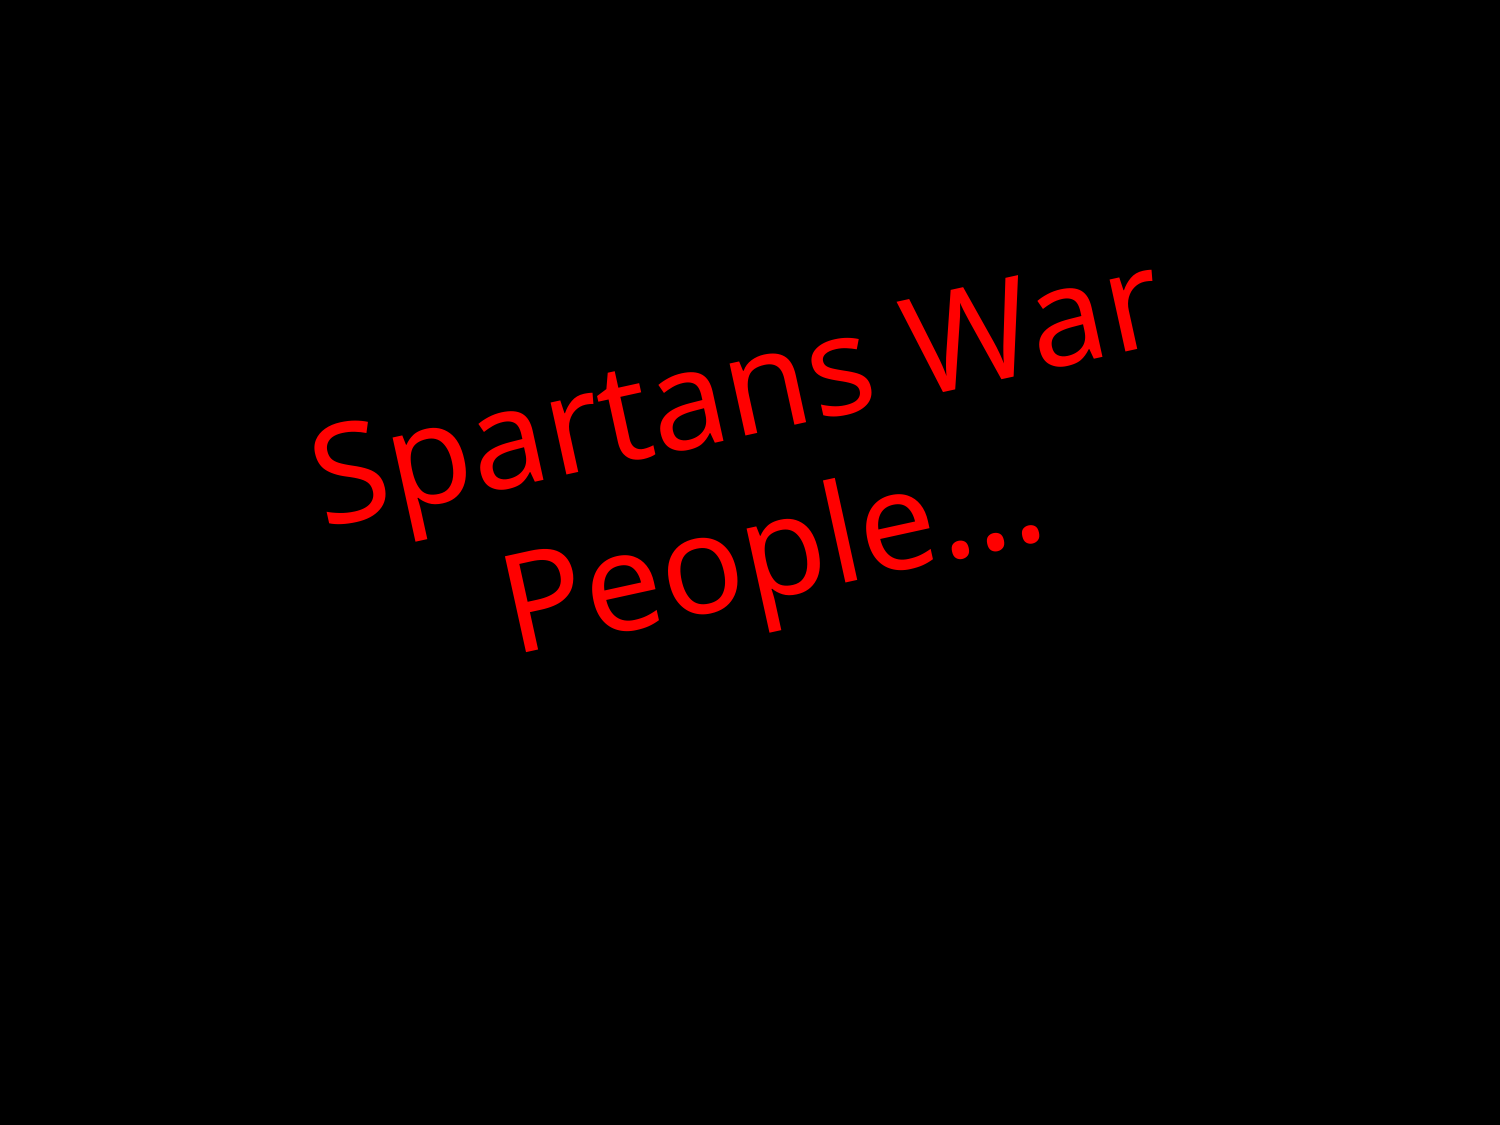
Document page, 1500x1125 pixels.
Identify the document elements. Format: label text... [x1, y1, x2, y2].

title Spartans War People… [53, 133, 1453, 791]
